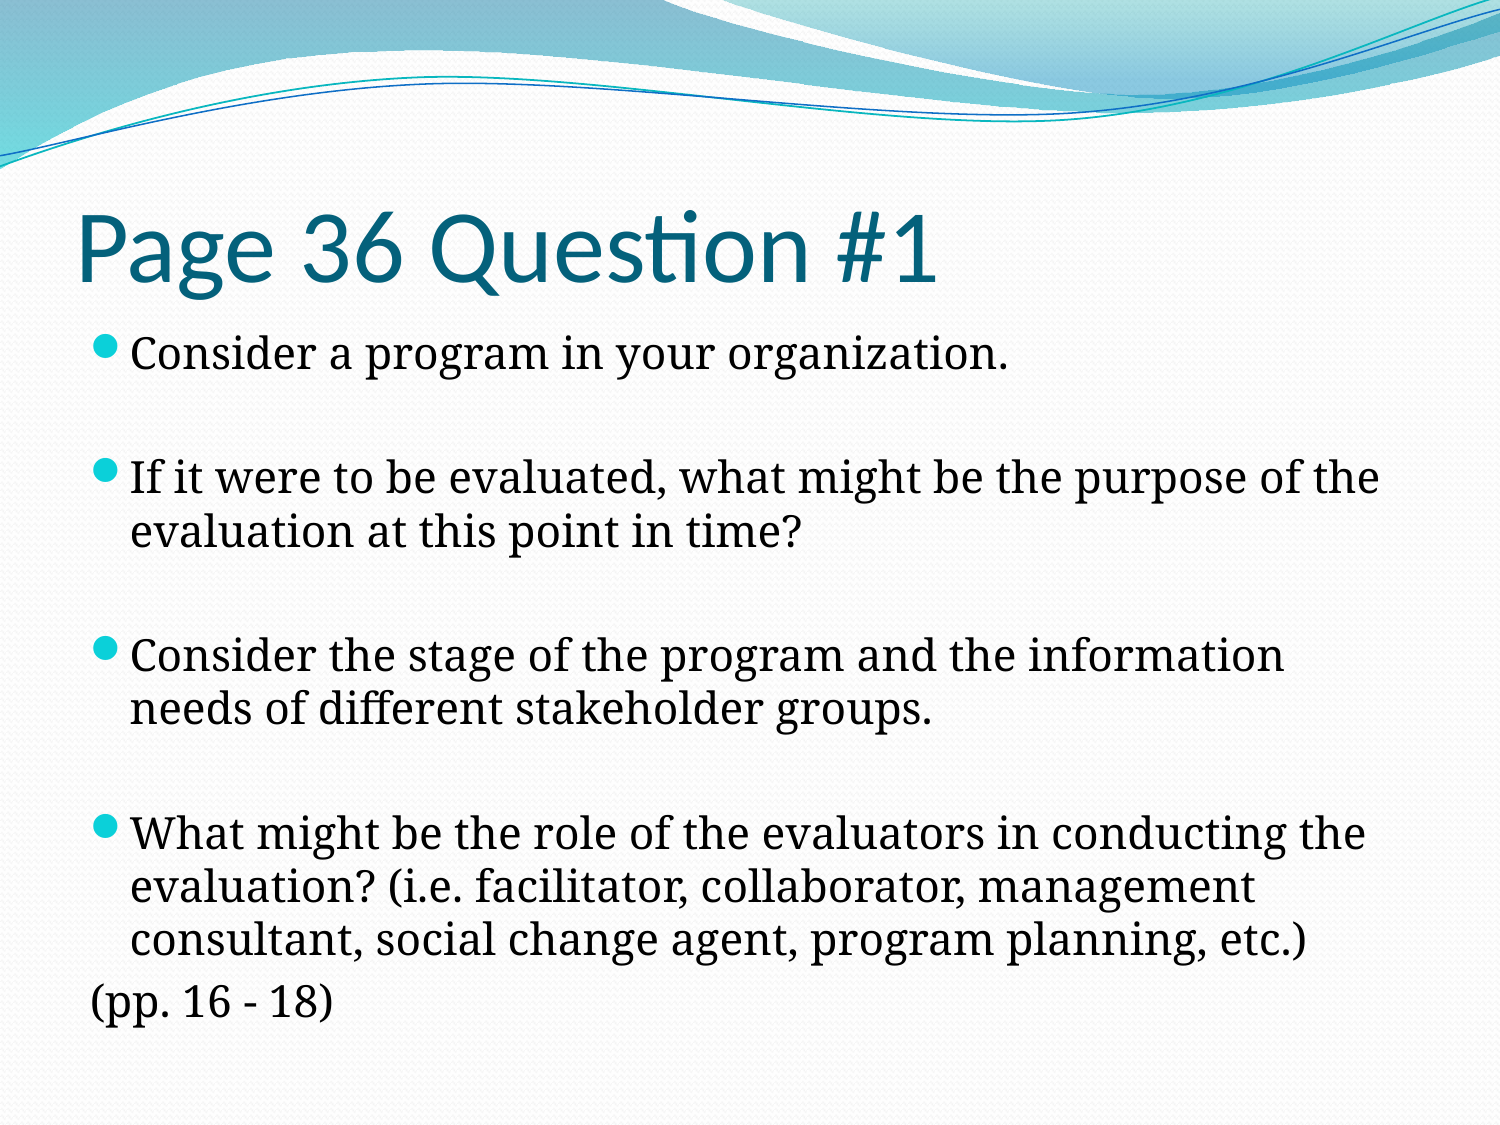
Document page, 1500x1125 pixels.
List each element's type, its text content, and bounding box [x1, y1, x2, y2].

title Page 36 Question #1 [75, 115, 1425, 303]
list Consider a program in your organization. If it were to be evaluated, what might be the purpose of the evaluation at this point in time? Consider the stage of the program and the information needs of different stakeholder groups. What might be the role of the evaluators in conducting the evaluation? (i.e. facilitator, collaborator, management consultant, social change agent, program planning, etc.) (pp. 16 - 18) [75, 317, 1425, 1038]
